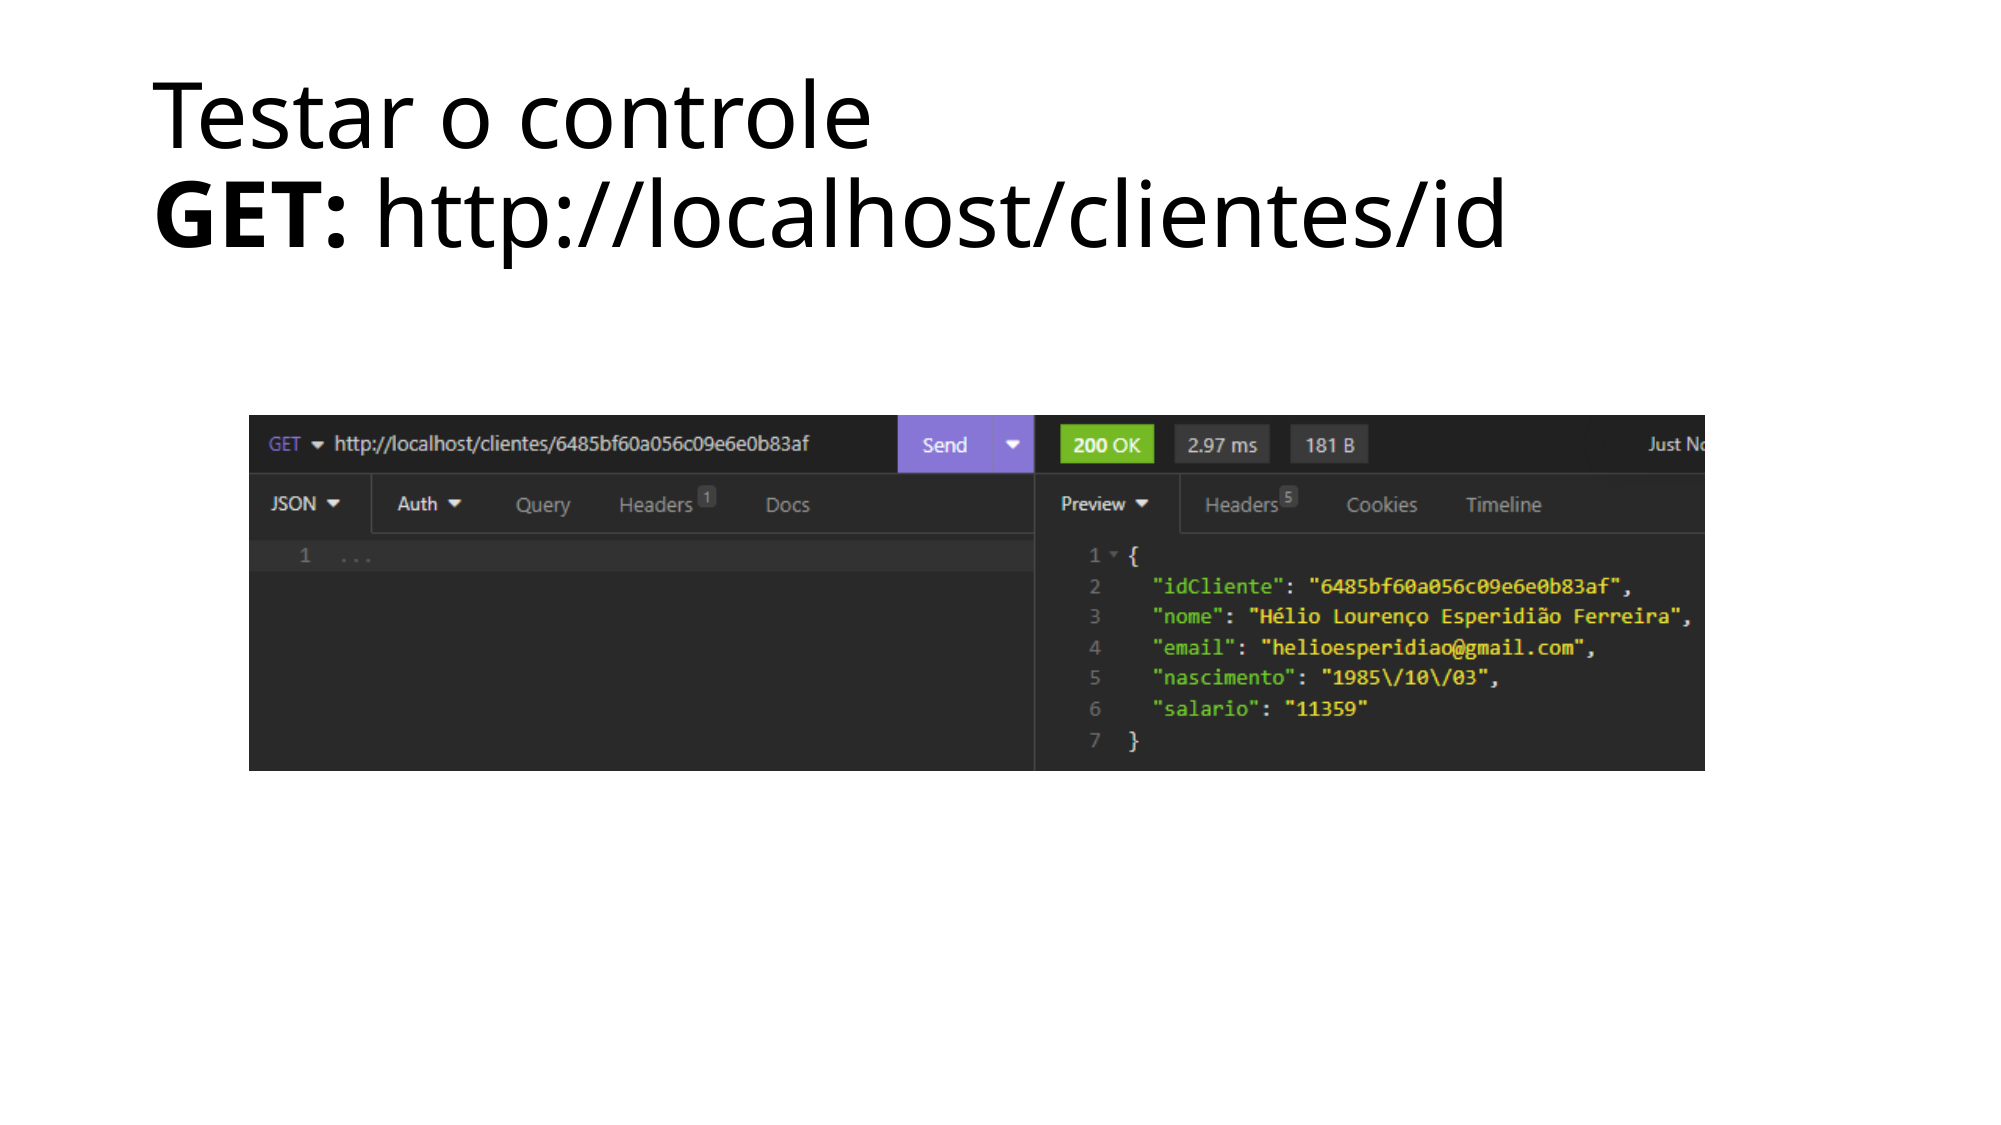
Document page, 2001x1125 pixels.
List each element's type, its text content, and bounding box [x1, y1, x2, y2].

picture [249, 415, 1705, 771]
title Testar o controle GET: http://localhost/clientes/id [137, 59, 1863, 278]
